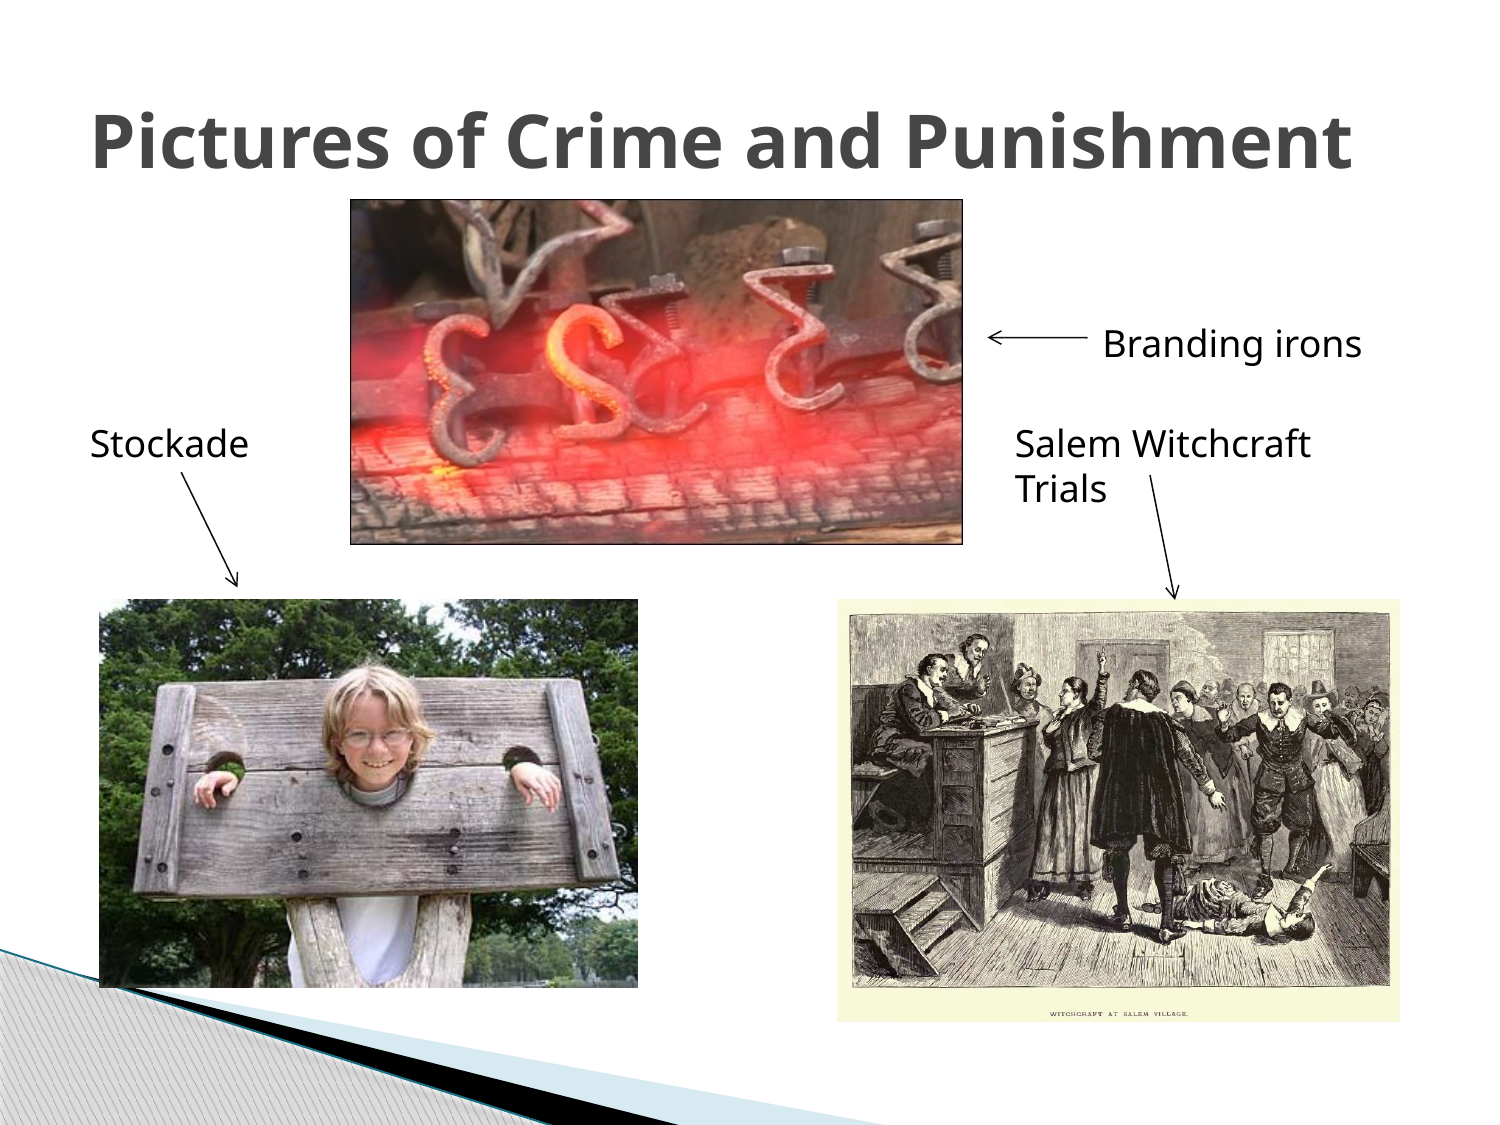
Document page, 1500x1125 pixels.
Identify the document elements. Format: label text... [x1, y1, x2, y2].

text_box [151, 501, 267, 559]
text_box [1099, 524, 1226, 551]
text_box Salem Witchcraft Trials [999, 412, 1400, 518]
picture [837, 599, 1401, 1022]
title Pictures of Crime and Punishment [75, 45, 1425, 233]
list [99, 599, 638, 988]
picture [349, 199, 963, 545]
text_box Branding irons [1087, 312, 1400, 373]
text_box Stockade [74, 412, 288, 473]
